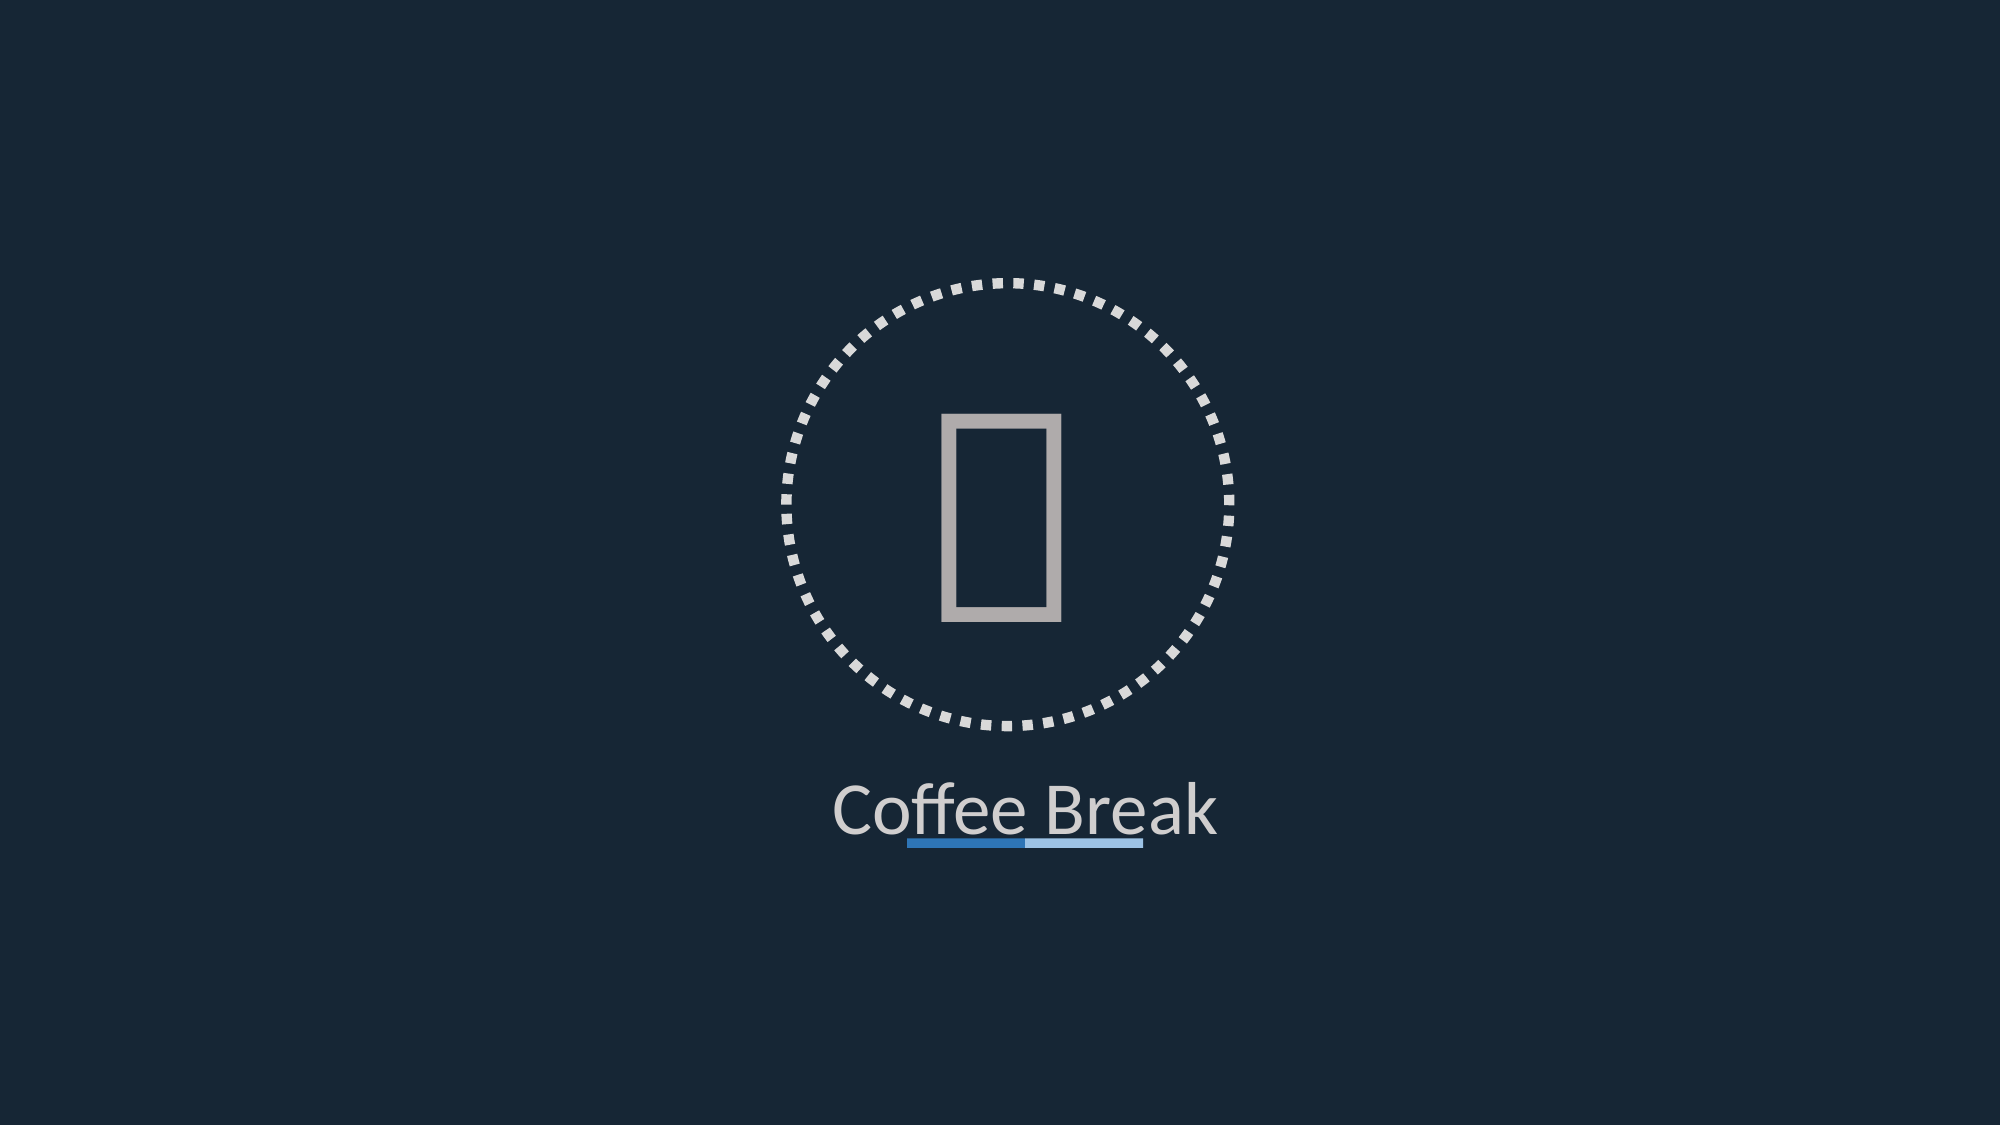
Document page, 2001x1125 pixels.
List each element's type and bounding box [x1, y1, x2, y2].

text_box [0, 0, 2000, 1125]
text_box [906, 838, 1144, 848]
